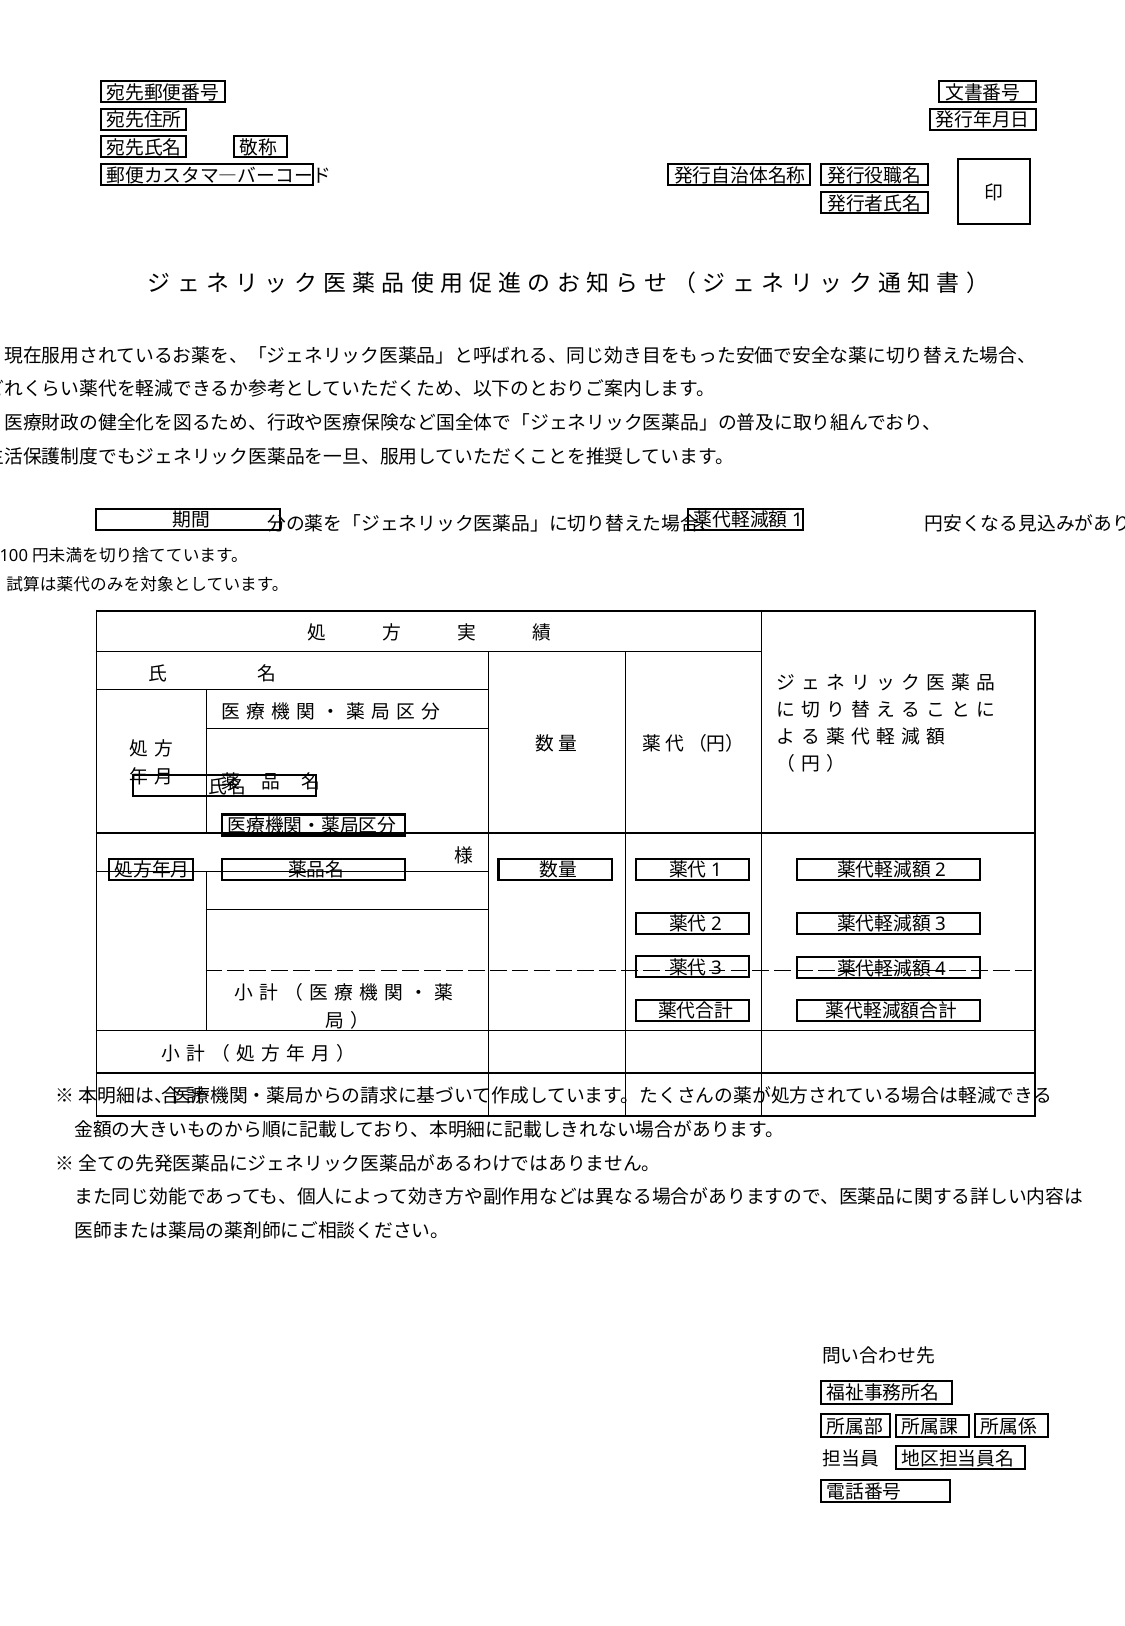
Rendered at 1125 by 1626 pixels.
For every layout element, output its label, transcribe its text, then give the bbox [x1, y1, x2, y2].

text_box ジェネリック医薬品使用促進のお知らせ（ジェネリック通知書） [96, 233, 1042, 304]
text_box 薬代3 [635, 955, 750, 978]
text_box 薬代軽減額3 [796, 912, 981, 935]
table_cell [626, 1031, 761, 1065]
table_cell 薬 品 名 [207, 729, 488, 832]
text_box 現在服用されているお薬を、「ジェネリック医薬品」と呼ばれる、同じ効き目をもった安価で安全な薬に切り替えた場合、 どれくらい薬代を軽減できるか参考としていただくため、以下のとおりご案内します。 医療財政の健全化を図るため、行政や医療保険など国全体で「ジェネリック医薬品」の普及に取り組んでおり、 生活保護制度でもジェネリック医薬品を一旦、服用していただくことを推奨しています。 分の薬を「ジェネリック医薬品」に切り替えた場合、 円安くなる見込みがあります。 ※100円未満を切り捨てています。 ※試算は薬代のみを対象としています。 [0, 324, 1125, 625]
table_cell [489, 971, 625, 1030]
text_box 薬代軽減額4 [796, 956, 981, 979]
table_cell [489, 1031, 625, 1065]
text_box 薬代軽減額合計 [796, 999, 981, 1022]
text_box 文書番号 [938, 80, 1037, 103]
table_cell 小計（医療機関・薬局） [207, 971, 488, 1030]
table_cell 数 量 [489, 652, 625, 832]
text_box 宛先郵便番号 [100, 80, 226, 103]
text_box 数量 [497, 858, 613, 881]
text_box 薬品名 [221, 858, 406, 881]
text_box 発行年月日 [929, 108, 1037, 131]
text_box 薬代合計 [635, 999, 750, 1022]
text_box 印 [957, 158, 1031, 225]
text_box 薬代1 [635, 858, 750, 881]
table_cell [626, 834, 761, 971]
text_box 発行自治体名称 [667, 163, 811, 186]
table_cell [207, 910, 488, 971]
table_cell 薬 代 （円） [626, 652, 761, 832]
table_cell [97, 872, 206, 1030]
table_cell 小計（処方年月） [97, 1031, 488, 1065]
text_box 薬代2 [635, 912, 750, 935]
text_box 宛先氏名 [100, 135, 187, 158]
table_cell 様 [97, 834, 488, 871]
table_cell [762, 834, 1034, 971]
text_box 薬代軽減額2 [796, 858, 981, 881]
text_box ※本明細は、医療機関・薬局からの請求に基づいて作成しています。たくさんの薬が処方されている場合は軽減できる 金額の大きいものから順に記載しており、本明細に記載しきれない場合があります。 ※全ての先発医薬品にジェネリック医薬品があるわけではありません。 また同じ効能であっても、個人によって効き方や副作用などは異なる場合がありますので、医薬品に関する詳しい内容は 医師または薬局の薬剤師にご相談ください。 [40, 1065, 1097, 1249]
text_box 郵便カスタマ―バーコード [100, 163, 314, 186]
text_box 発行者氏名 [820, 191, 929, 214]
text_box 宛先住所 [100, 108, 187, 131]
table_cell [626, 971, 761, 1030]
text_box 敬称 [233, 135, 288, 158]
table_header 処 方 実 績 [97, 612, 761, 651]
text_box 発行役職名 [820, 163, 929, 186]
table_cell [207, 872, 488, 909]
text_box 期間 [95, 508, 281, 531]
text_box 氏名 [132, 774, 317, 797]
table_cell 処方 年月 [97, 690, 206, 832]
table_cell 氏 名 [97, 652, 488, 689]
text_box 医療機関・薬局区分 [221, 813, 406, 837]
text_box 薬代軽減額1 [687, 508, 804, 531]
table_cell [489, 834, 625, 971]
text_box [807, 1335, 1049, 1503]
text_box 処方年月 [108, 858, 194, 881]
table_cell [762, 1031, 1034, 1065]
table_cell 医療機関・薬局区分 [207, 690, 488, 728]
table_header ジェネリック医薬品に切り替えることによる薬代軽減額（円） [762, 612, 1034, 832]
table_cell [762, 971, 1034, 1030]
